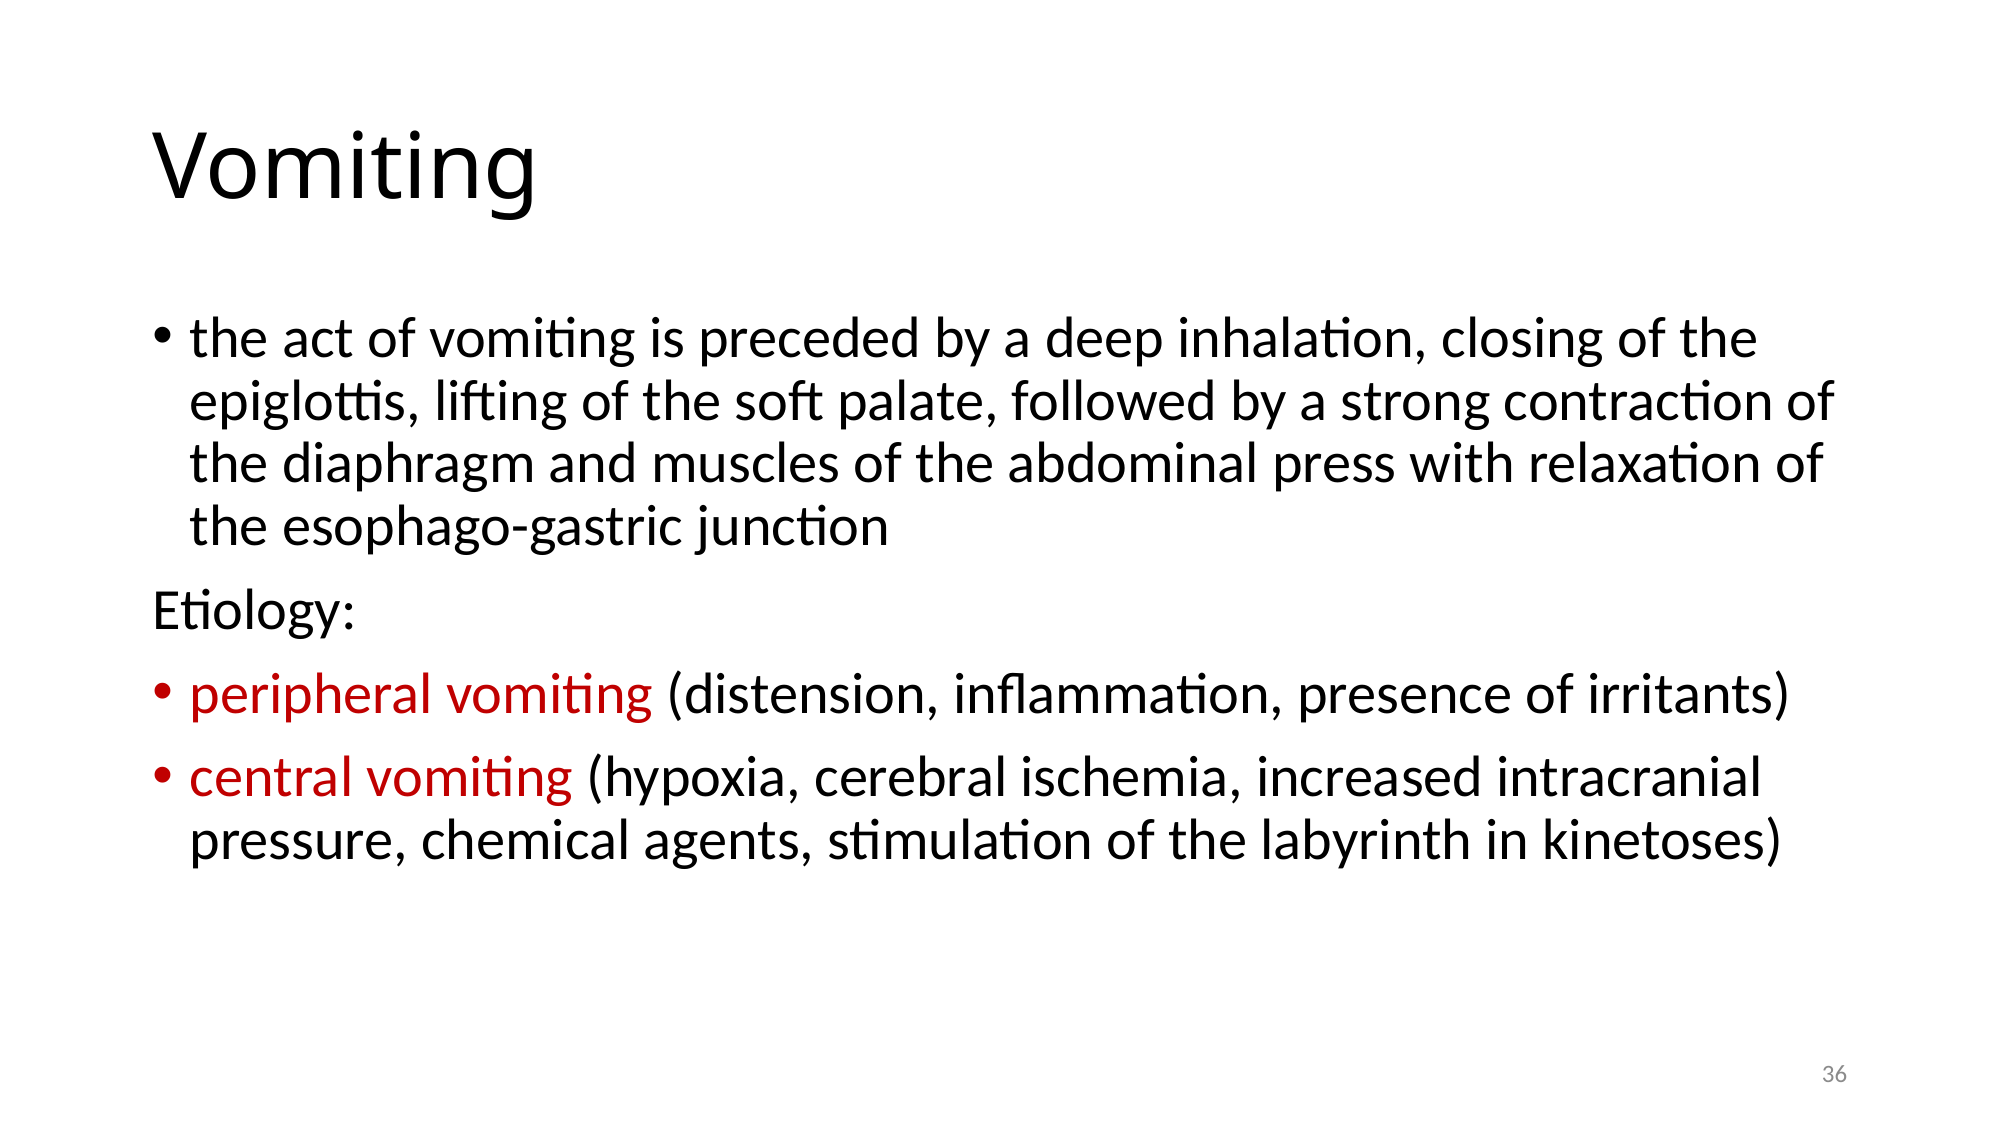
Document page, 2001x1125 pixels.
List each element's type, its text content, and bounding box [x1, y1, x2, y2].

list the act of vomiting is preceded by a deep inhalation, closing of the epiglottis, lifting of the soft palate, followed by a strong contraction of the diaphragm and muscles of the abdominal press with relaxation of the esophago-gastric junction Etiology: peripheral vomiting (distension, inflammation, presence of irritants) central vomiting (hypoxia, cerebral ischemia, increased intracranial pressure, chemical agents, stimulation of the labyrinth in kinetoses) [137, 299, 1863, 1014]
slide_number 36 [1412, 1042, 1863, 1103]
title Vomiting [137, 59, 1863, 278]
